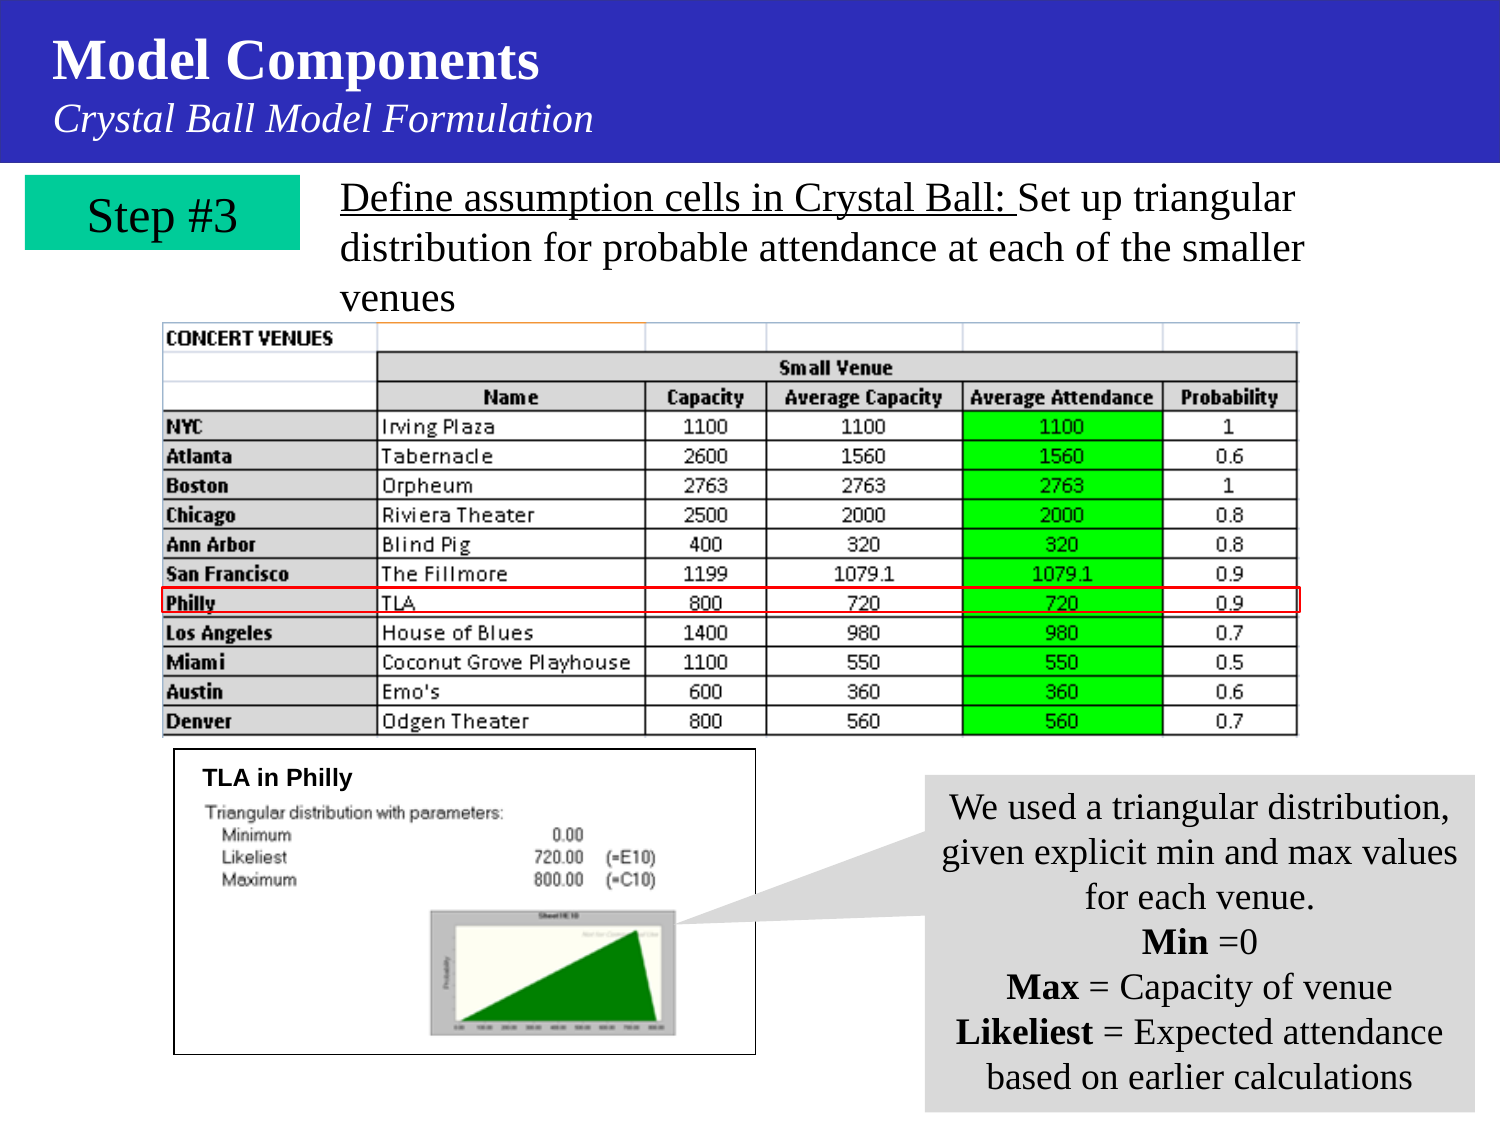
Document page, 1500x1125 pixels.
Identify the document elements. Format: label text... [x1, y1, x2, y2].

text_box We used a triangular distribution, given explicit min and max values for each venue. Min =0 Max = Capacity of venue Likeliest = Expected attendance based on earlier calculations [758, 774, 1475, 1113]
text_box Step #3 [24, 174, 300, 250]
text_box Define assumption cells in Crystal Ball: Set up triangular distribution for probable attendance at each of the smaller venues [324, 162, 1413, 373]
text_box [162, 322, 1301, 738]
picture [174, 749, 755, 1054]
title Model Components Crystal Ball Model Formulation [37, 12, 1313, 151]
